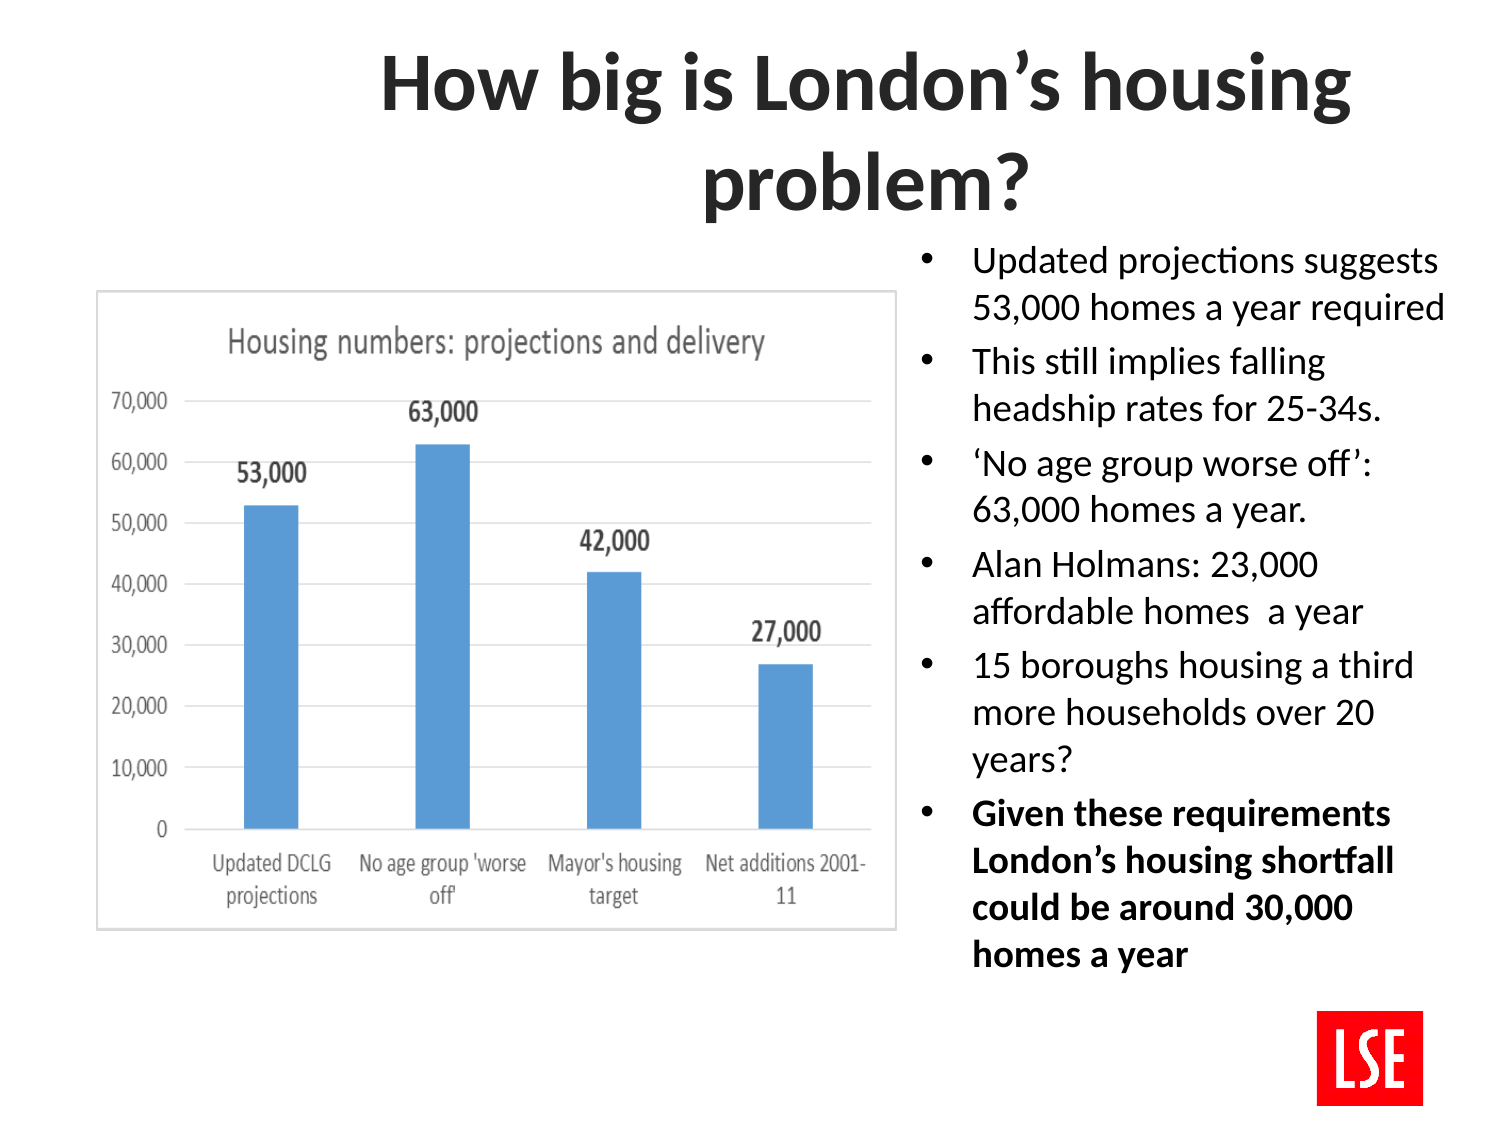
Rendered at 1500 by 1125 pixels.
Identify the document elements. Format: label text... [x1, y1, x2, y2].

list Updated projections suggests 53,000 homes a year required This still implies falling headship rates for 25-34s. ‘No age group worse off’: 63,000 homes a year. Alan Holmans: 23,000 affordable homes a year 15 boroughs housing a third more households over 20 years? Given these requirements London’s housing shortfall could be around 30,000 homes a year [905, 227, 1468, 1030]
picture [1316, 1011, 1424, 1107]
picture [96, 289, 897, 932]
title How big is London’s housing problem? [318, 77, 1415, 178]
